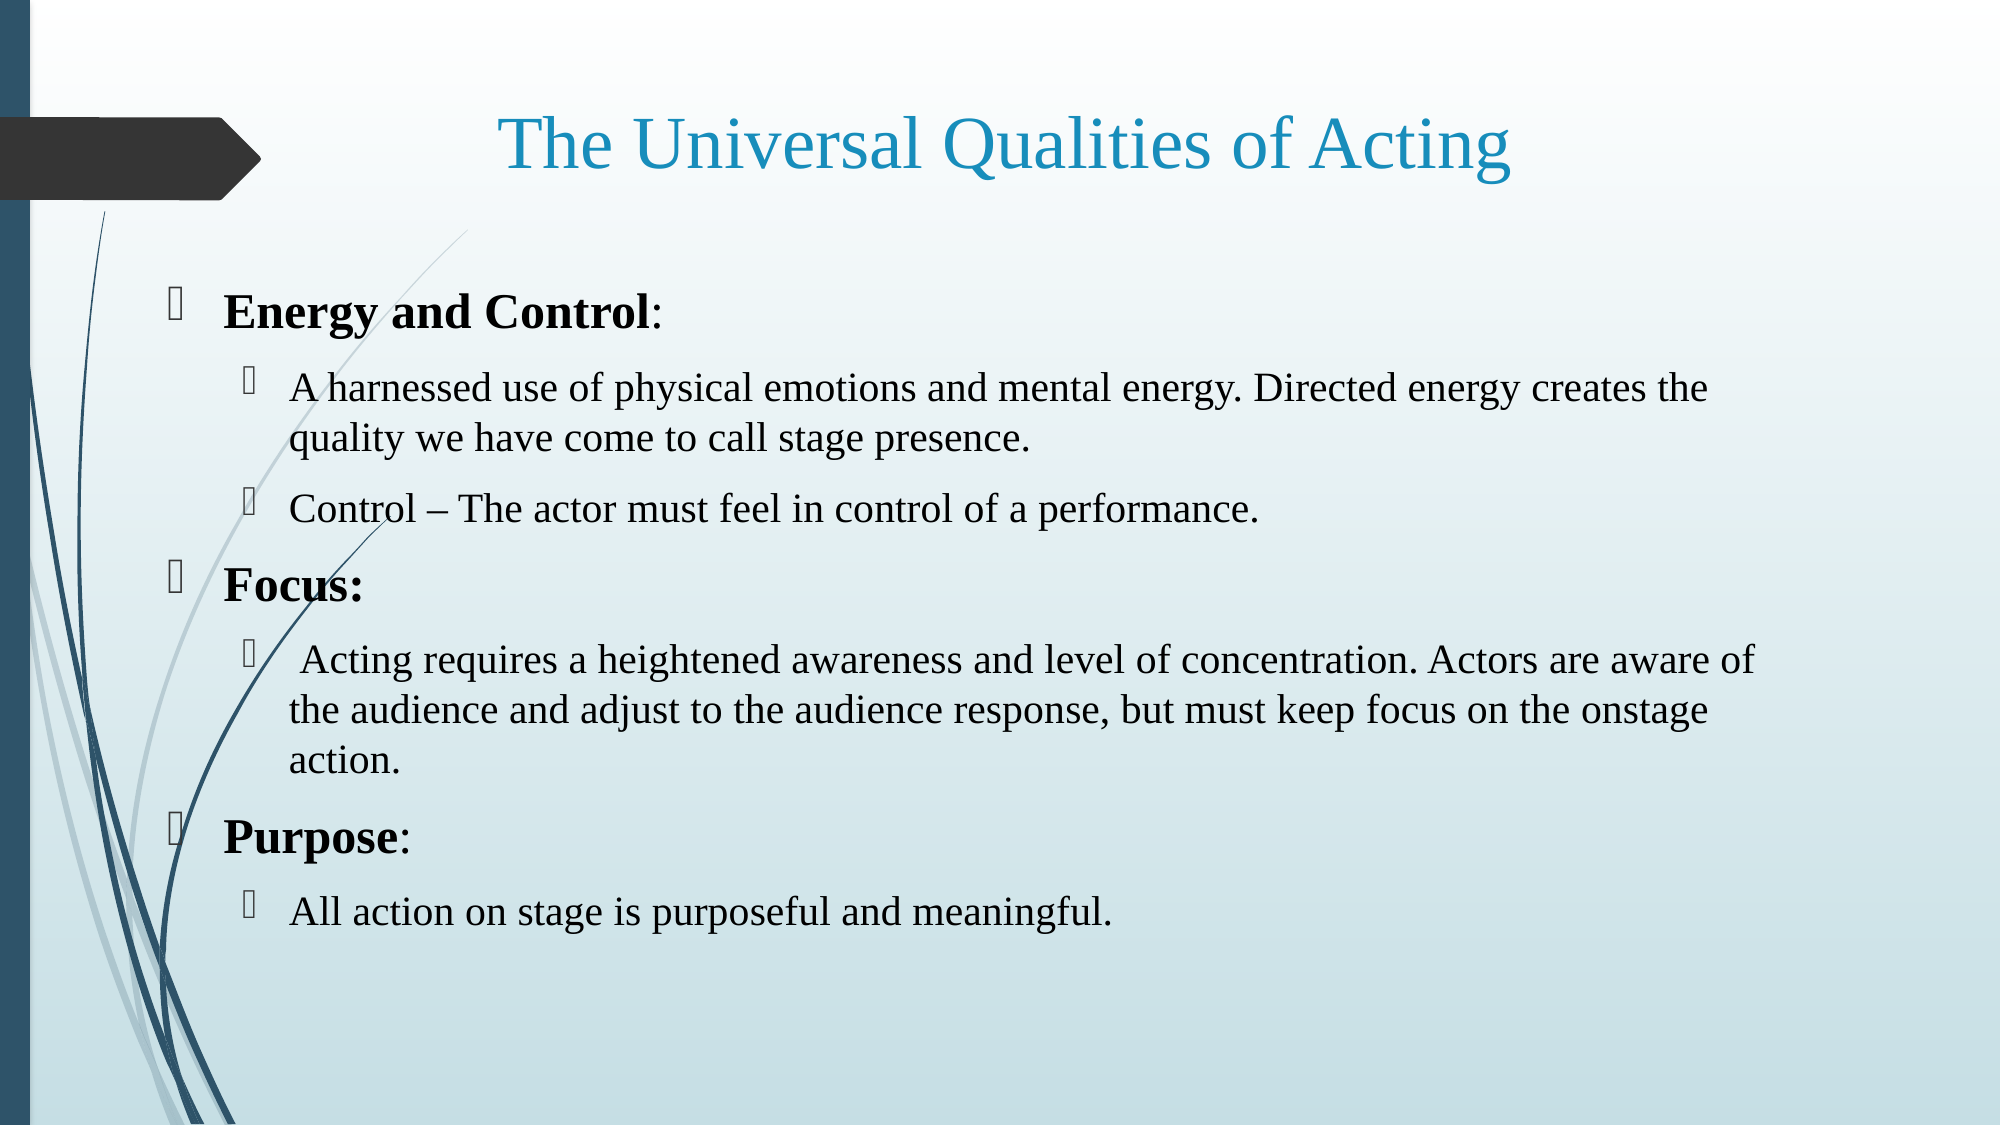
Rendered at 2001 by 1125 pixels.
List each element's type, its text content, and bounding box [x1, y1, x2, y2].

title The Universal Qualities of Acting [482, 86, 1944, 297]
list Energy and Control: A harnessed use of physical emotions and mental energy. Directed energy creates the quality we have come to call stage presence. Control – The actor must feel in control of a performance. Focus: Acting requires a heightened awareness and level of concentration. Actors are aware of the audience and adjust to the audience response, but must keep focus on the onstage action. Purpose: All action on stage is purposeful and meaningful. [152, 270, 1776, 957]
